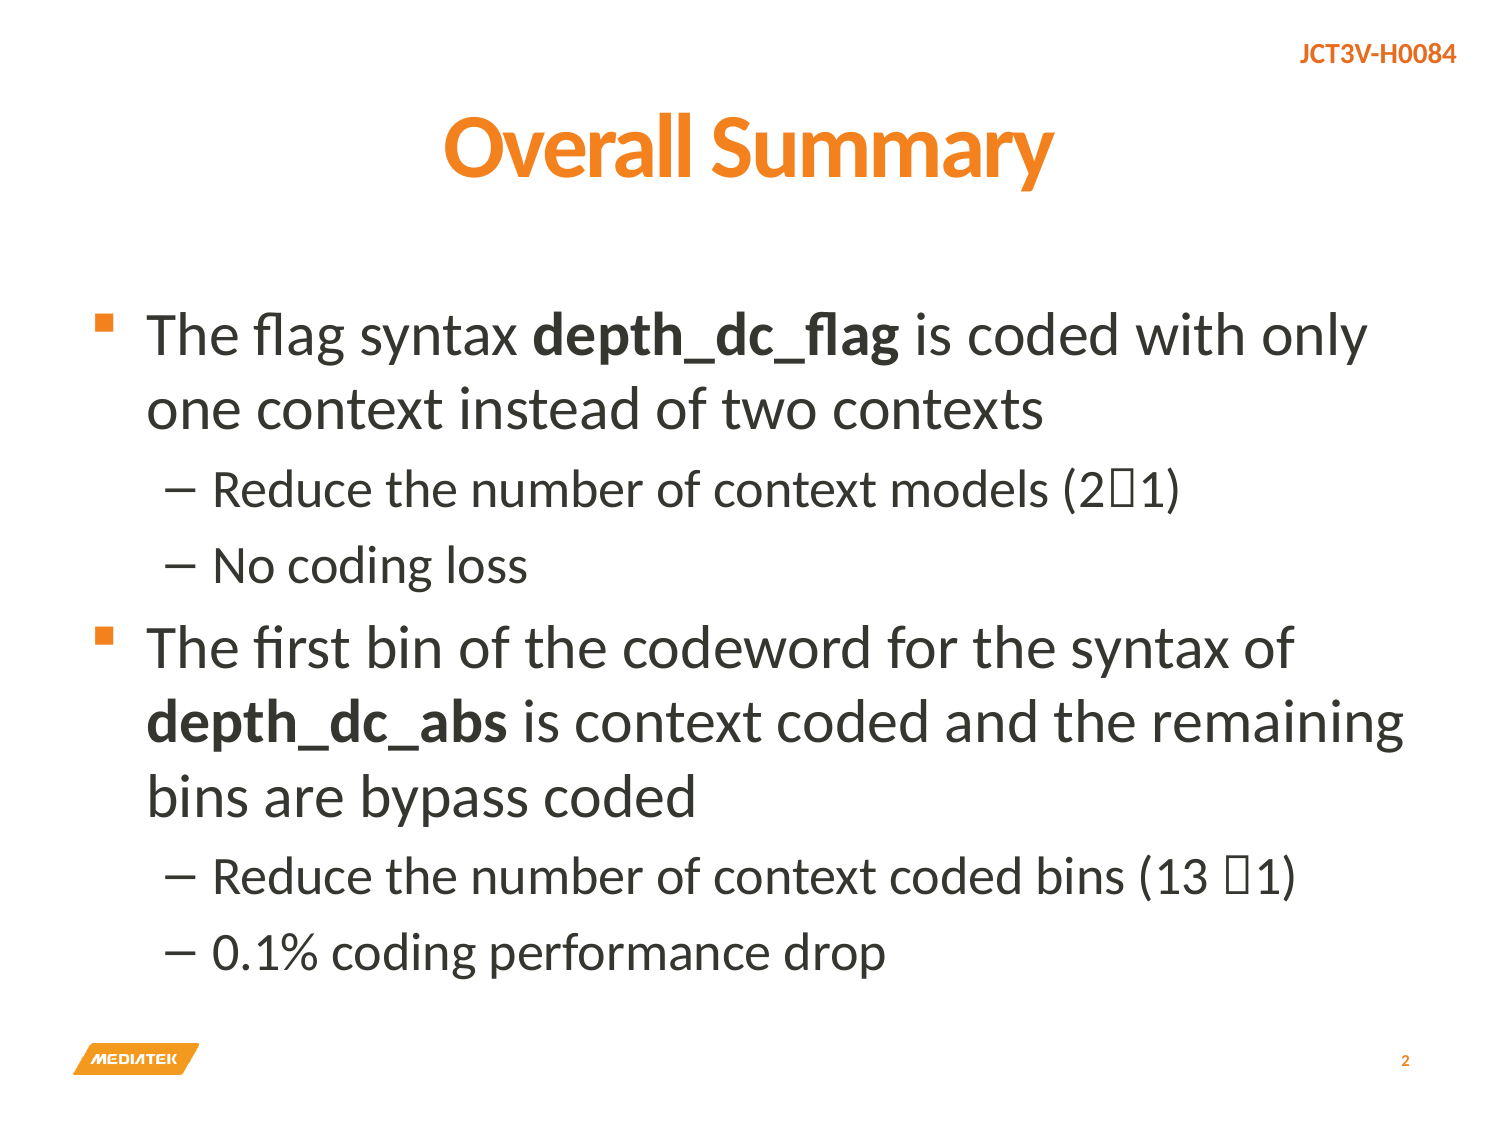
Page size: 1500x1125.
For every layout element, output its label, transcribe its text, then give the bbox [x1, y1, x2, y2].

title Overall Summary [75, 99, 1425, 286]
list The flag syntax depth_dc_flag is coded with only one context instead of two contexts Reduce the number of context models (21) No coding loss The first bin of the codeword for the syntax of depth_dc_abs is context coded and the remaining bins are bypass coded Reduce the number of context coded bins (13 1) 0.1% coding performance drop [75, 286, 1425, 990]
picture [73, 1043, 199, 1075]
slide_number 2 [1251, 1029, 1425, 1090]
